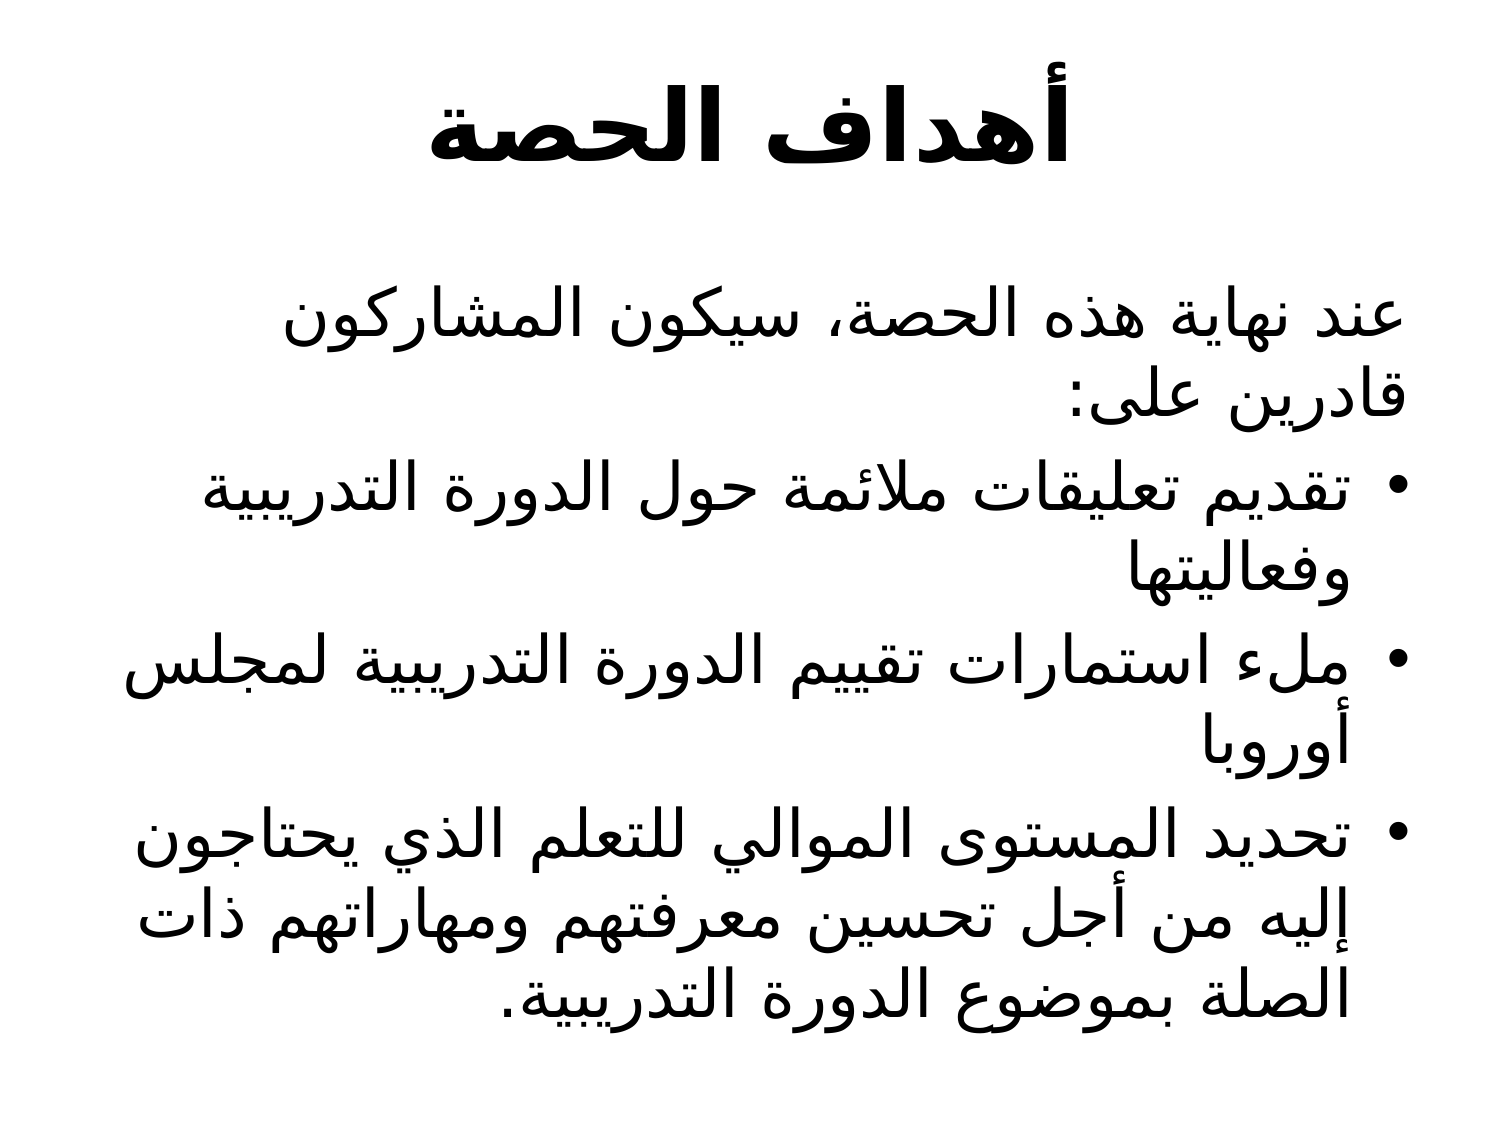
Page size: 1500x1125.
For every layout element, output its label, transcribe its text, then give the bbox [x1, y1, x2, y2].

list عند نهاية هذه الحصة، سيكون المشاركون قادرين على: تقديم تعليقات ملائمة حول الدورة التدريبية وفعاليتها ملء استمارات تقييم الدورة التدريبية لمجلس أوروبا تحديد المستوى الموالي للتعلم الذي يحتاجون إليه من أجل تحسين معرفتهم ومهاراتهم ذات الصلة بموضوع الدورة التدريبية. [75, 262, 1425, 1066]
title أهداف الحصة [75, 45, 1425, 199]
